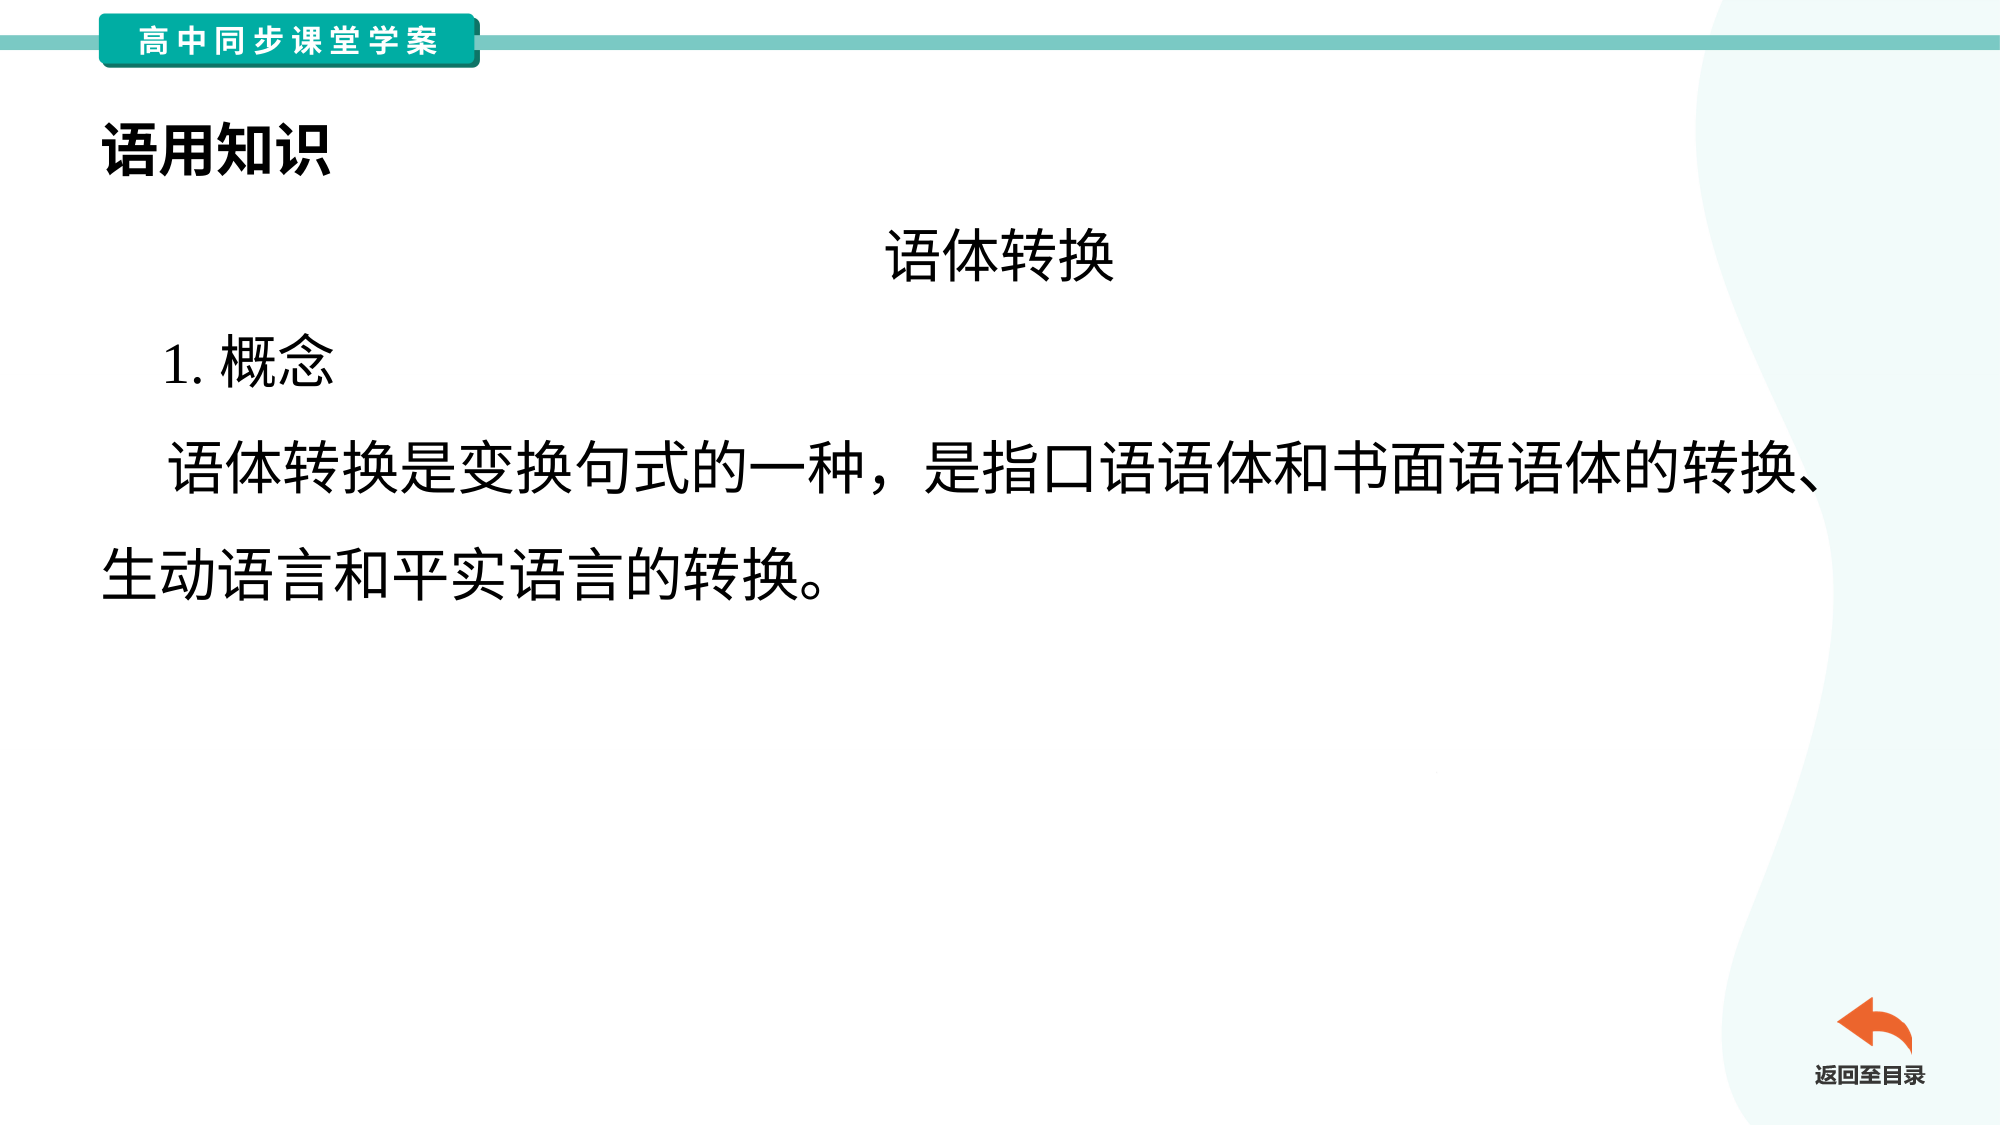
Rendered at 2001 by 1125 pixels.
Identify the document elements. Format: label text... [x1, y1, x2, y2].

picture [0, 0, 2000, 1125]
text_box 语用知识 语体转换 1.概念 语体转换是变换句式的一种，是指口语语体和书面语语体的转换、 生动语言和平实语言的转换。 [100, 76, 1899, 608]
